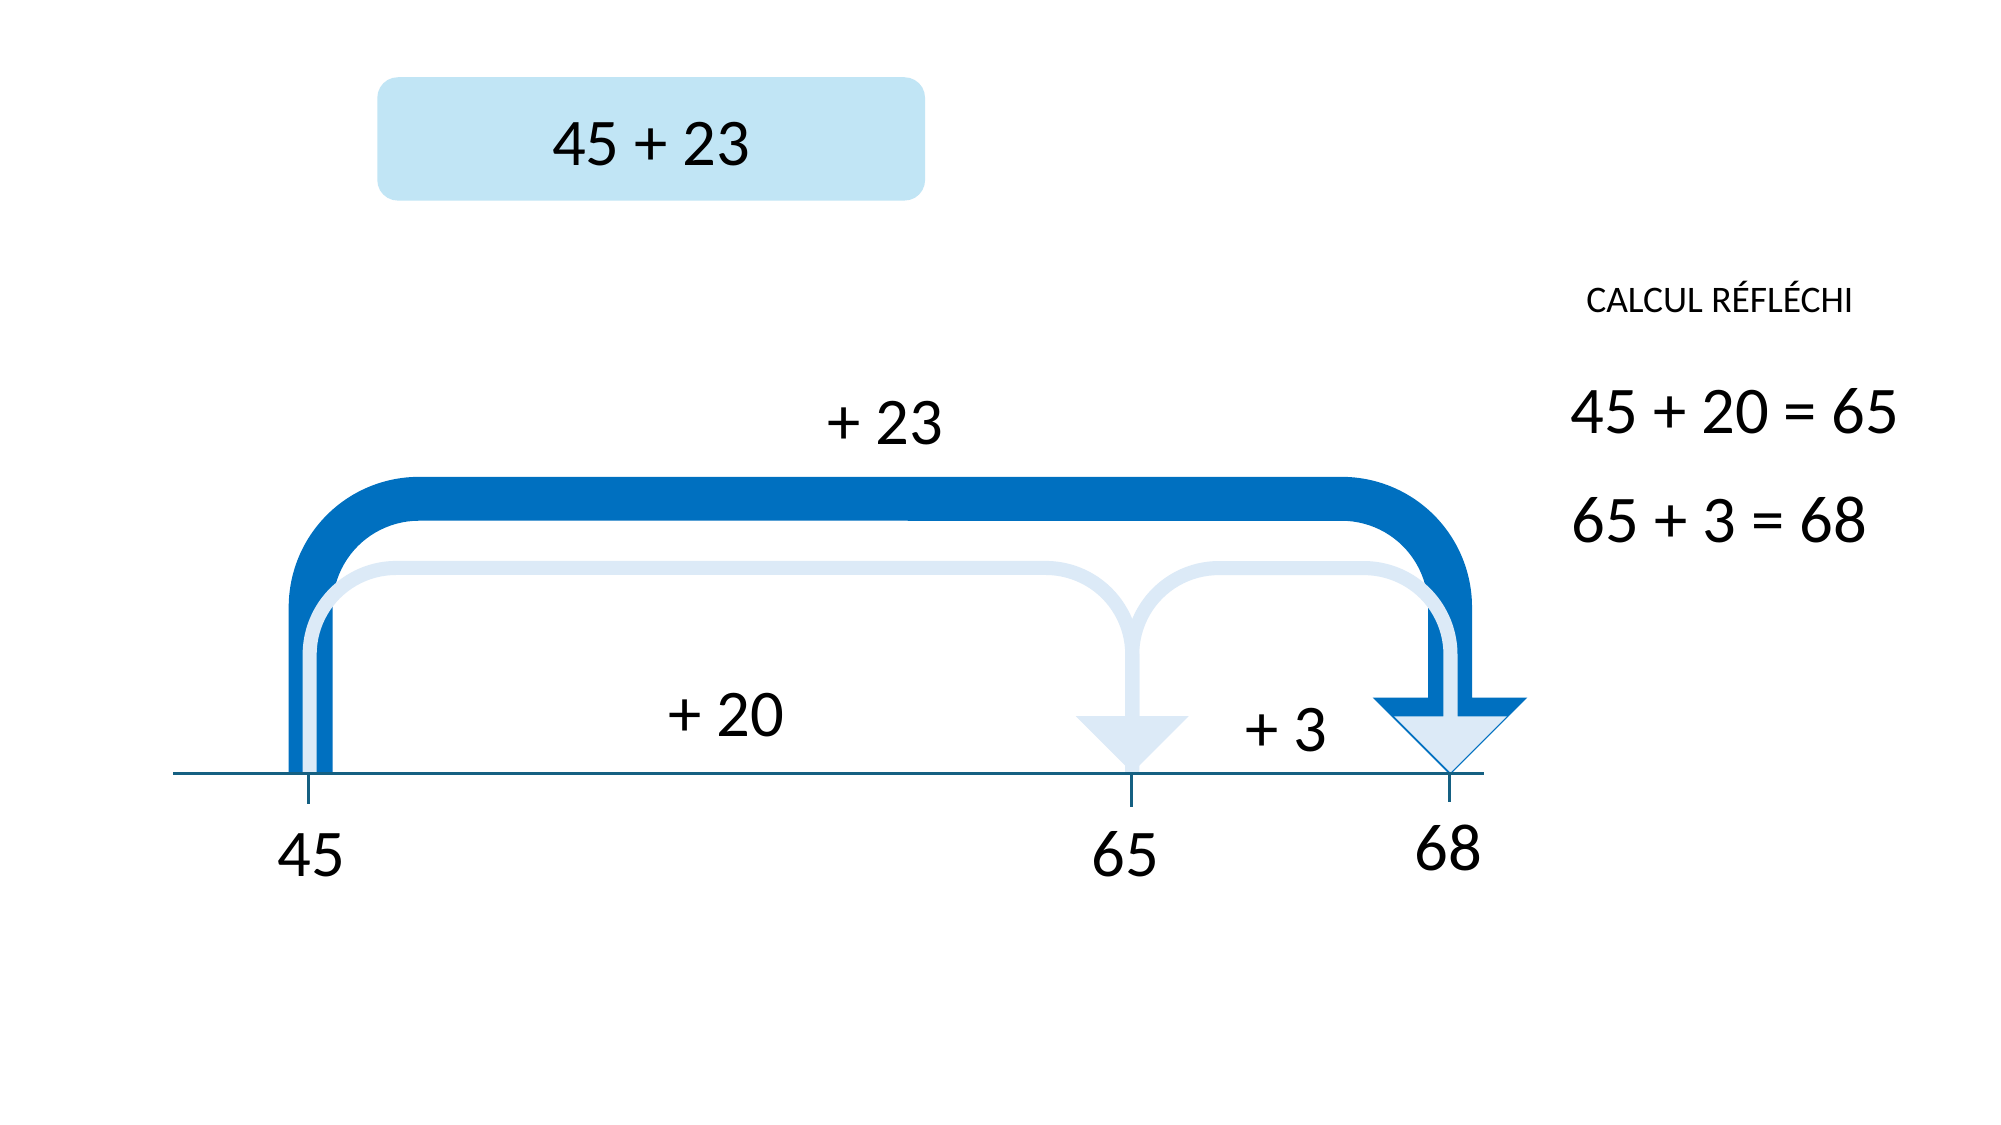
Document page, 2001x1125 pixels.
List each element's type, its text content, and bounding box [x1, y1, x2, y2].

text_box [302, 560, 1189, 772]
text_box CALCUL RÉFLÉCHI [1571, 267, 1878, 328]
text_box 45 [84, 802, 553, 897]
text_box 45 + 23 [375, 75, 927, 203]
text_box 68 [1213, 796, 1683, 892]
text_box 45 + 20 = 65 [1487, 359, 1983, 454]
text_box + 20 [484, 662, 954, 758]
text_box [1132, 561, 1507, 772]
text_box 65 + 3 = 68 [1492, 468, 1962, 563]
text_box + 3 [1189, 677, 1368, 772]
text_box + 23 [643, 370, 1112, 466]
text_box 65 [891, 802, 1360, 897]
text_box [288, 476, 1528, 772]
